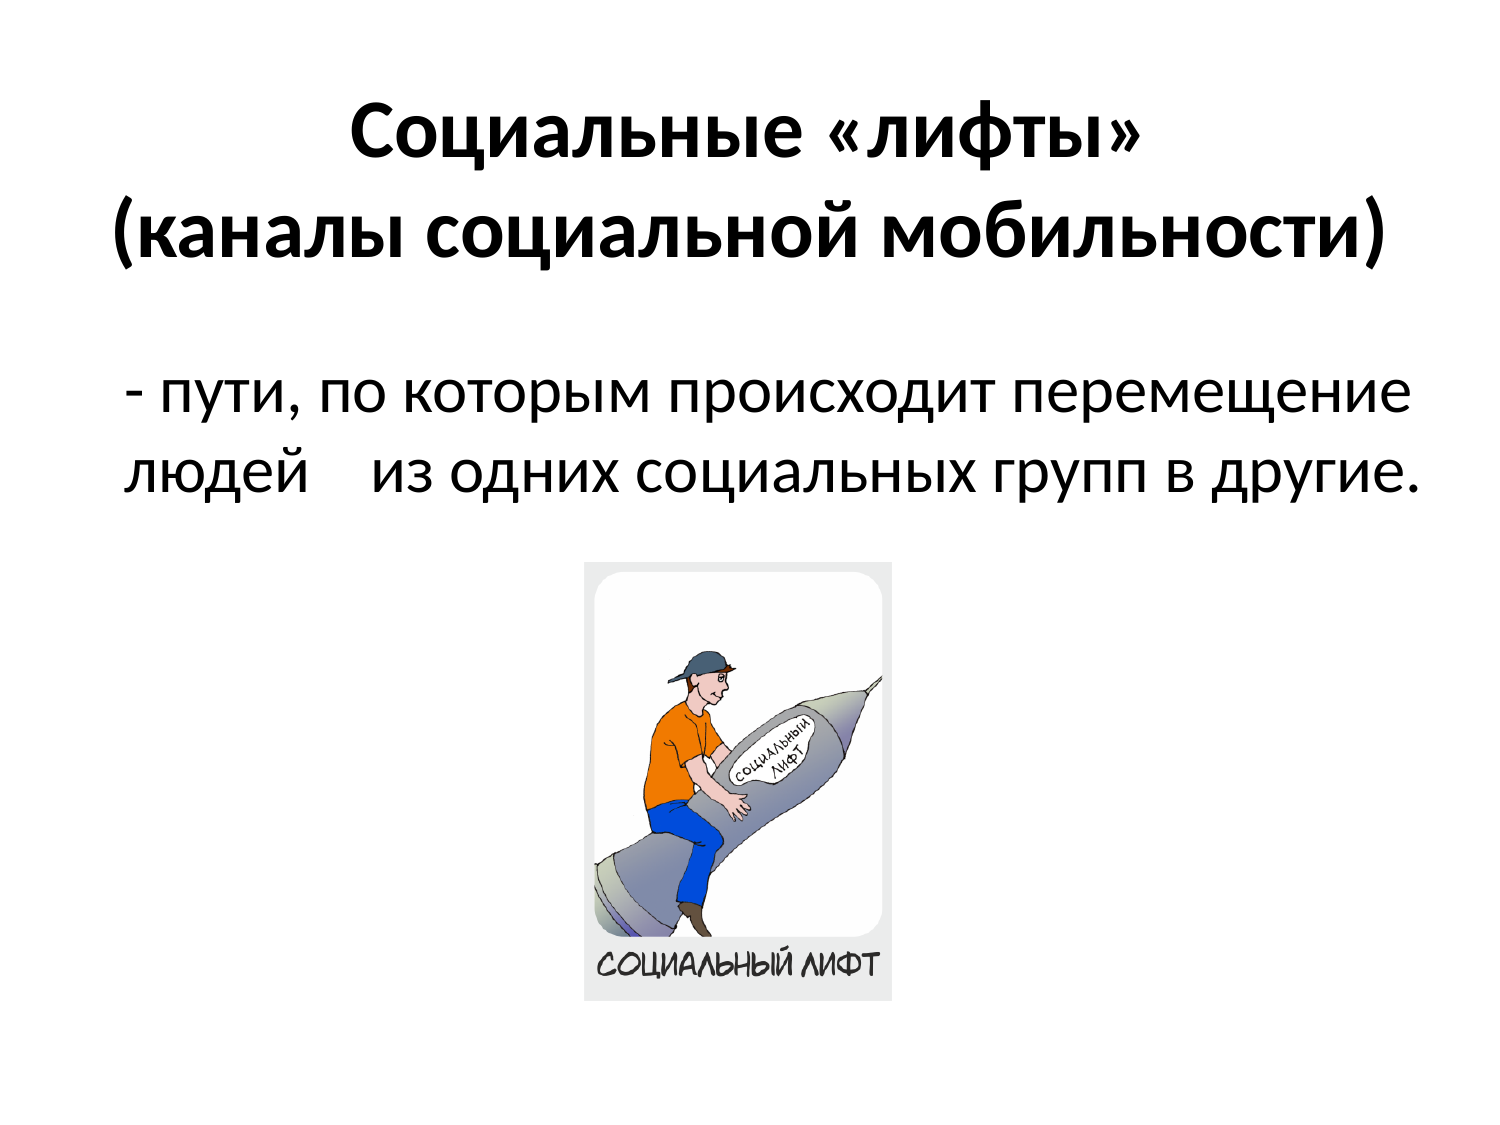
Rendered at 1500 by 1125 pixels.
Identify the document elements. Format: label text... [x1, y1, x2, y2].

picture [584, 562, 892, 1002]
title Социальные «лифты» (каналы социальной мобильности) [75, 45, 1425, 303]
list - пути, по которым происходит перемещение людей из одних социальных групп в другие. [53, 338, 1471, 1005]
